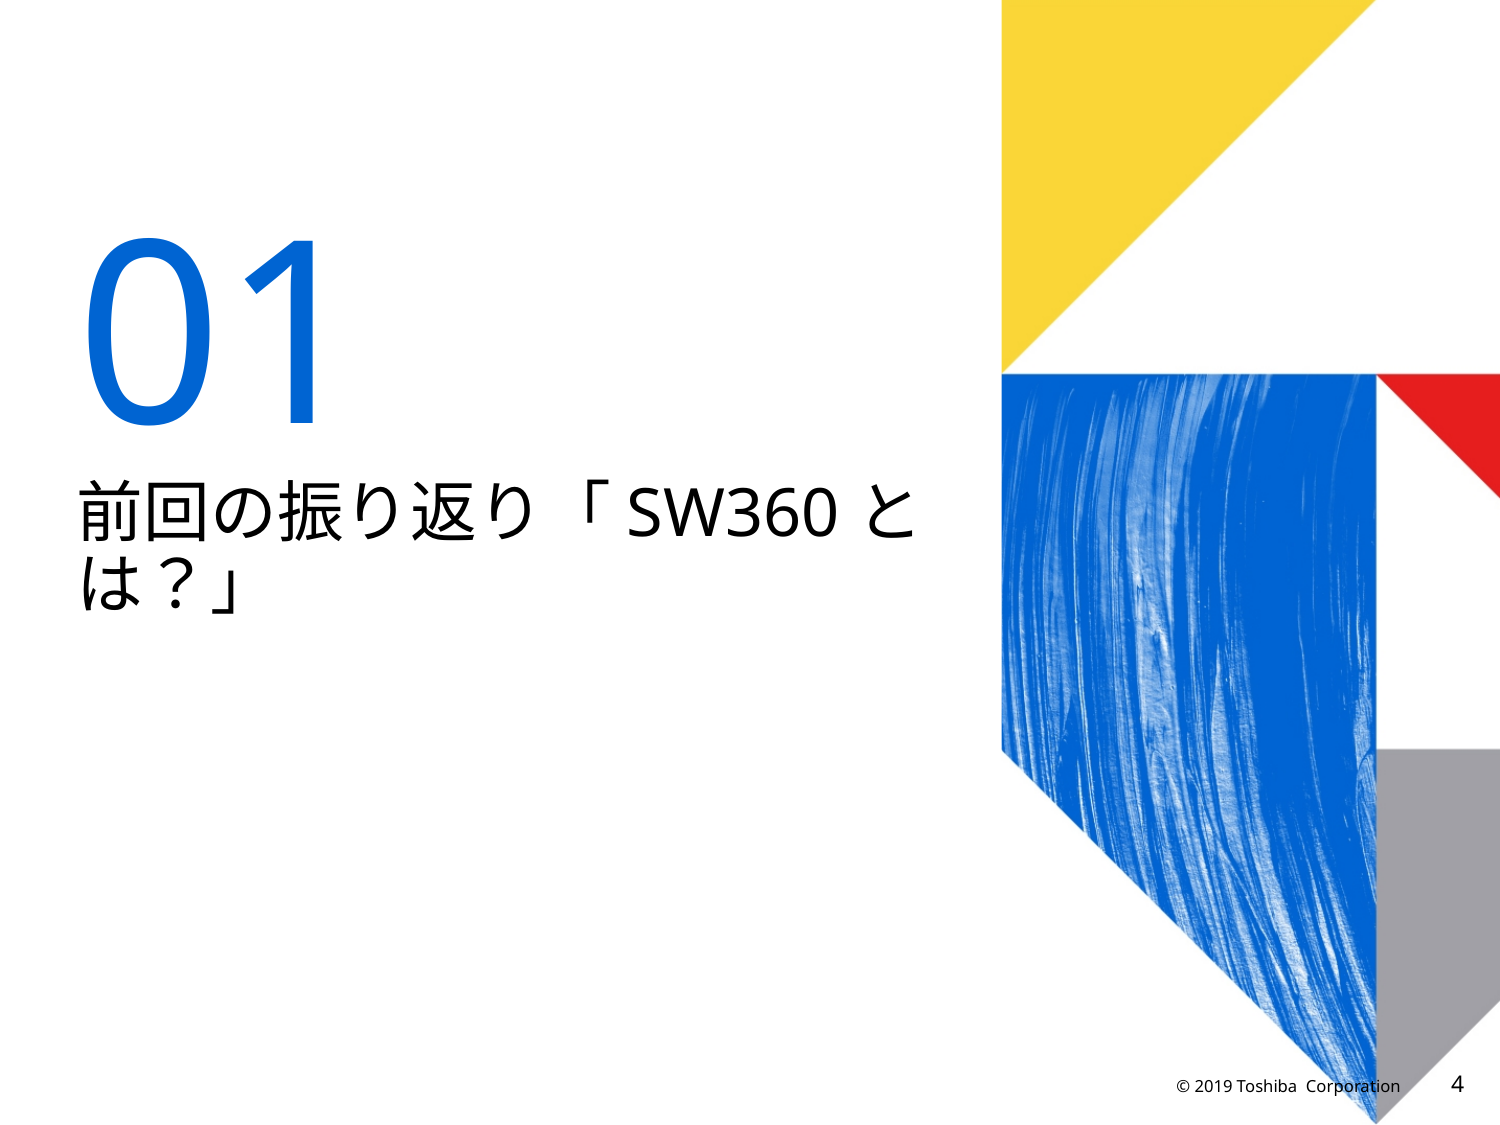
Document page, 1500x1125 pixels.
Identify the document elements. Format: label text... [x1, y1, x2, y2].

picture [1001, 0, 1500, 1125]
title 前回の振り返り「SW360とは？」 [76, 479, 1011, 590]
list 01 [0, 0, 542, 480]
